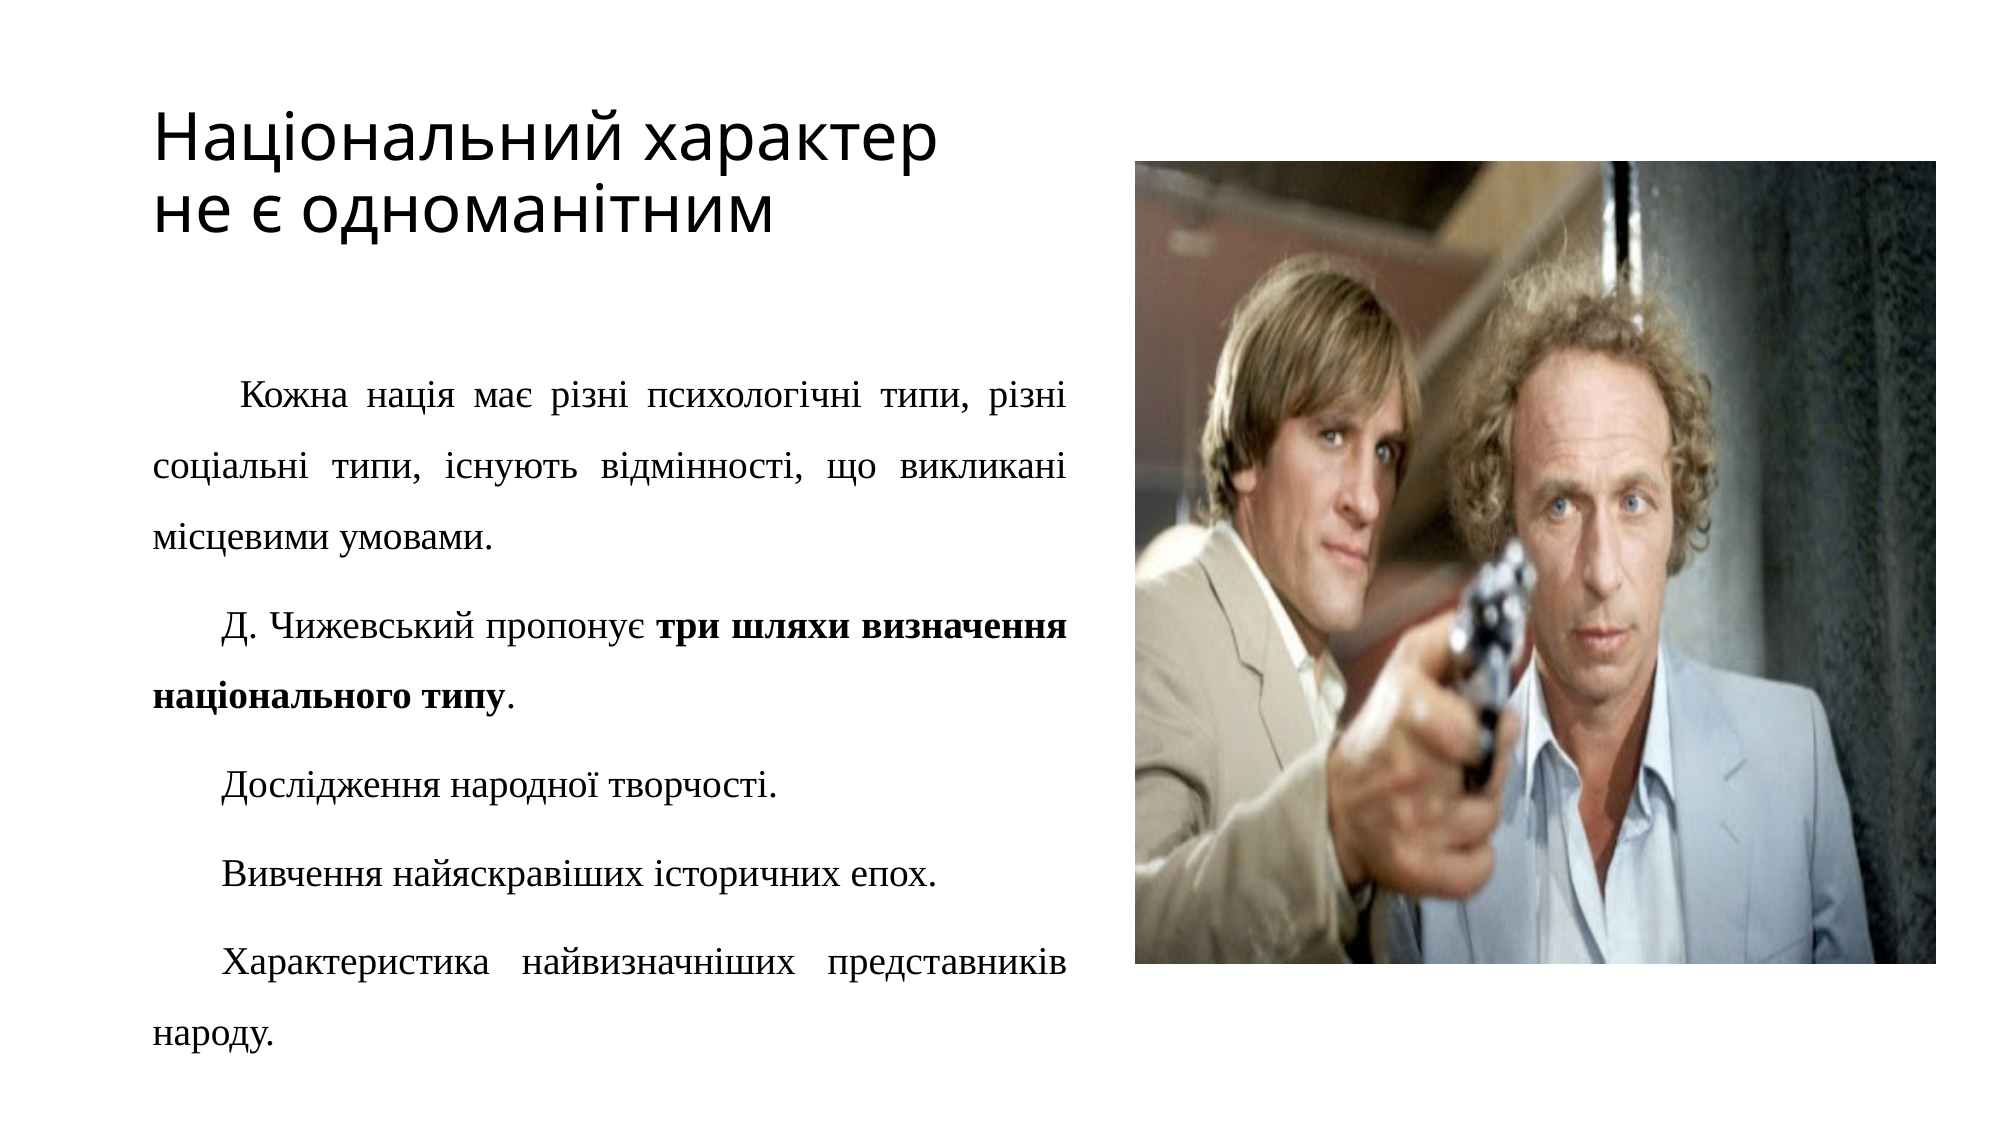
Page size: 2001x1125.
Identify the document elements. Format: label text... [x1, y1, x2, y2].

title Національний характер не є одноманітним [137, 75, 1020, 255]
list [1135, 161, 1936, 964]
list Кожна нація має різні психологічні типи, різні соціальні типи, існують відмінності, що викликані місцевими умовами. Д. Чижевський пропонує три шляхи визначення національного типу. Дослідження народної творчості. Вивчення найяскравіших історичних епох. Характеристика найвизначніших представників народу. [137, 337, 1083, 1068]
